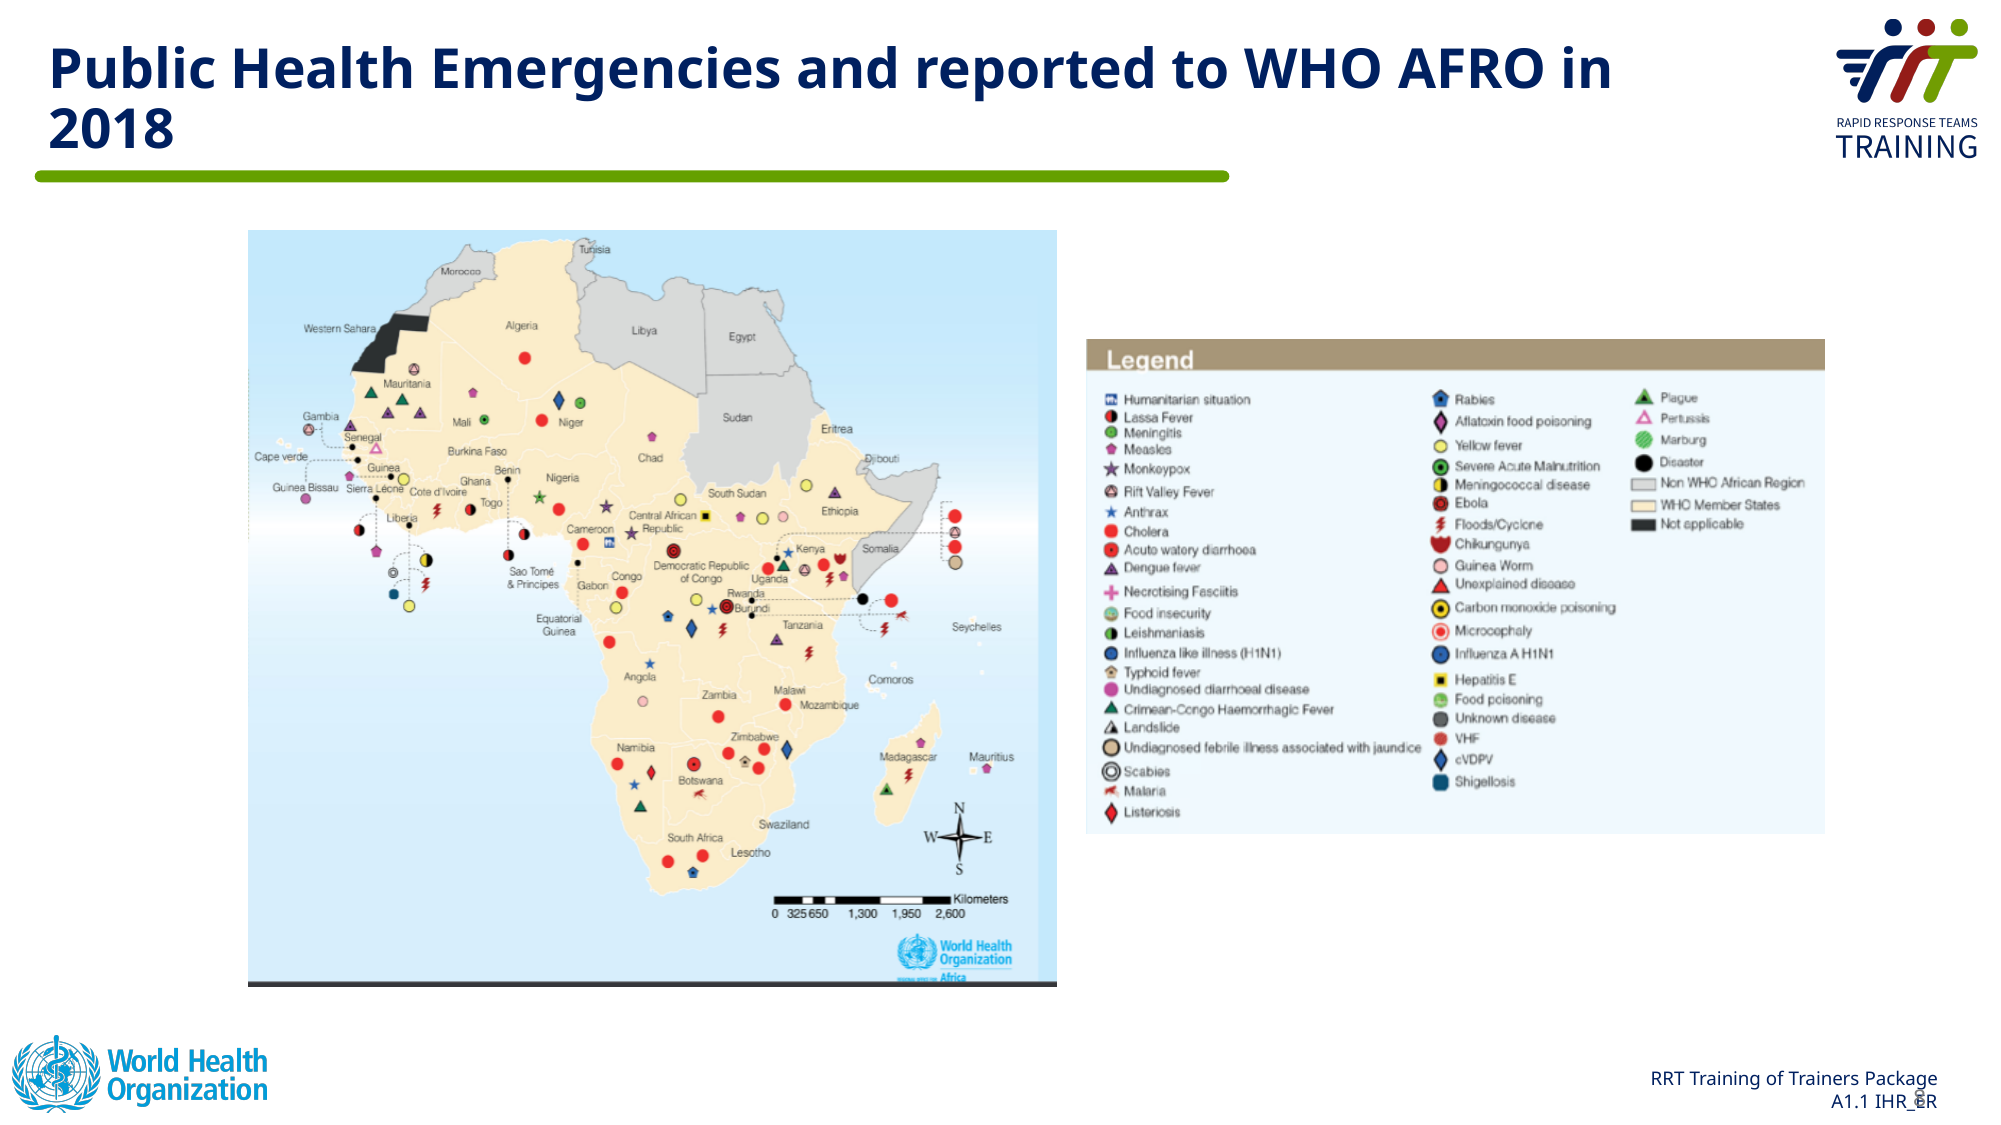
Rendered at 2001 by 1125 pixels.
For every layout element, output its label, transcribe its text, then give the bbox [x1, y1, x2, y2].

picture [58, 1050, 64, 1058]
picture [247, 229, 1057, 987]
picture [1086, 339, 1826, 834]
title Public Health Emergencies and reported to WHO AFRO in 2018 [40, 28, 1742, 172]
picture [1835, 19, 1978, 167]
picture [12, 1083, 48, 1113]
picture [12, 1035, 267, 1113]
text_box [34, 170, 1230, 183]
